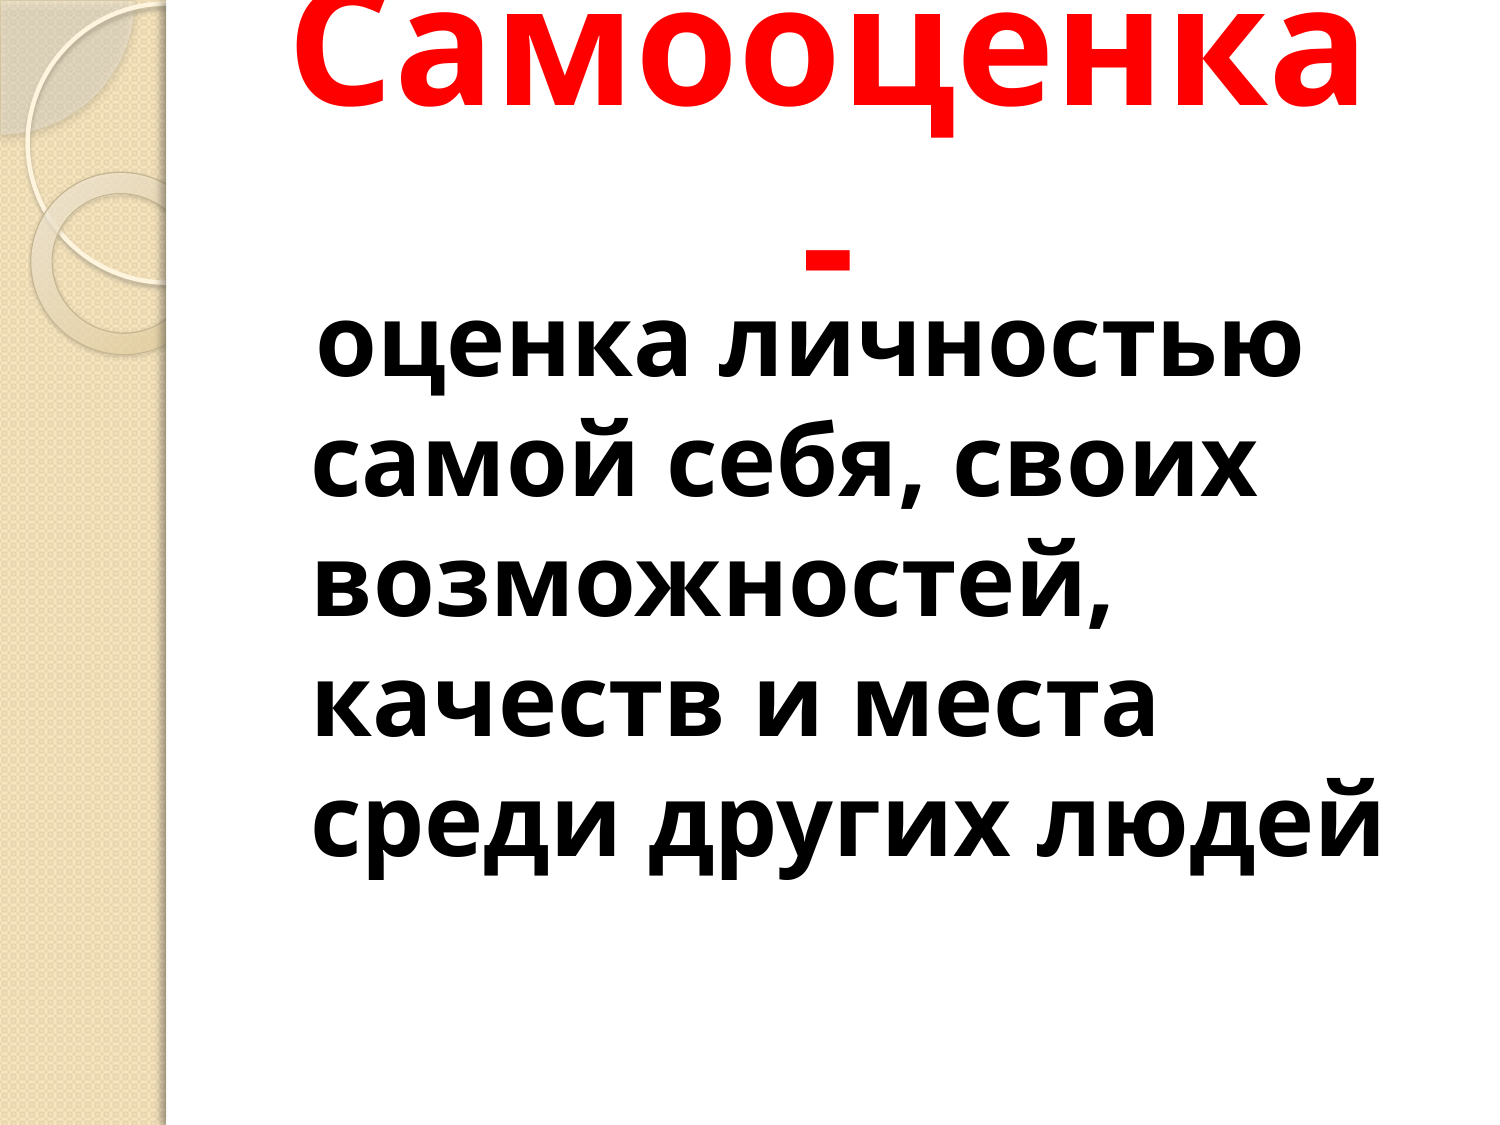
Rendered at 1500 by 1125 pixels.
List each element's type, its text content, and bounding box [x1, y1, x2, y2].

title Самооценка - [235, 45, 1466, 233]
list оценка личностью самой себя, своих возможностей, качеств и места среди других людей [235, 269, 1466, 1025]
